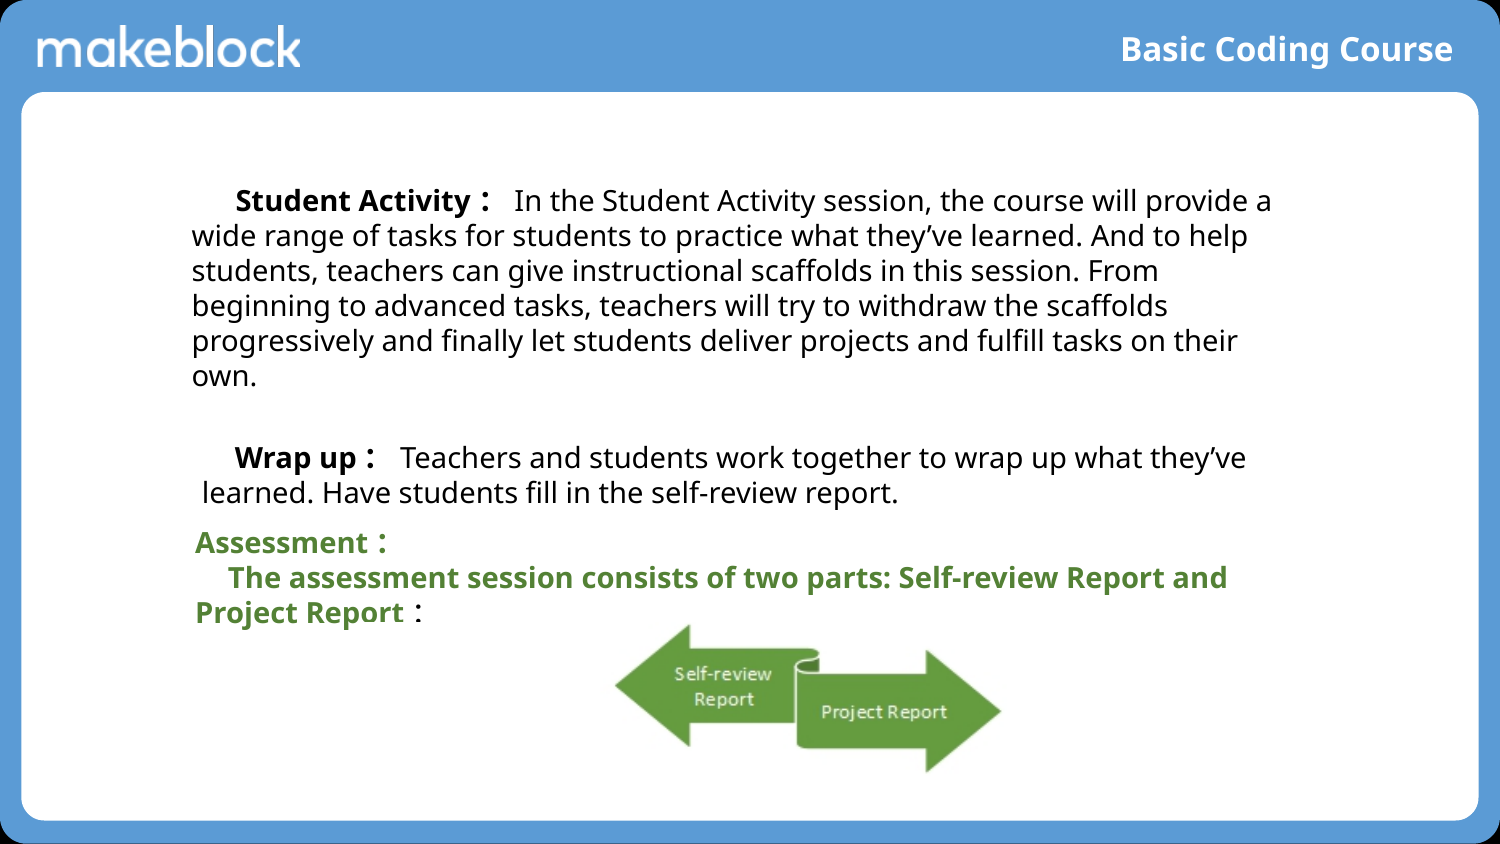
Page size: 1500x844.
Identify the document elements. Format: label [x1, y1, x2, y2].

text_box [0, 0, 1500, 844]
picture [363, 623, 1254, 777]
